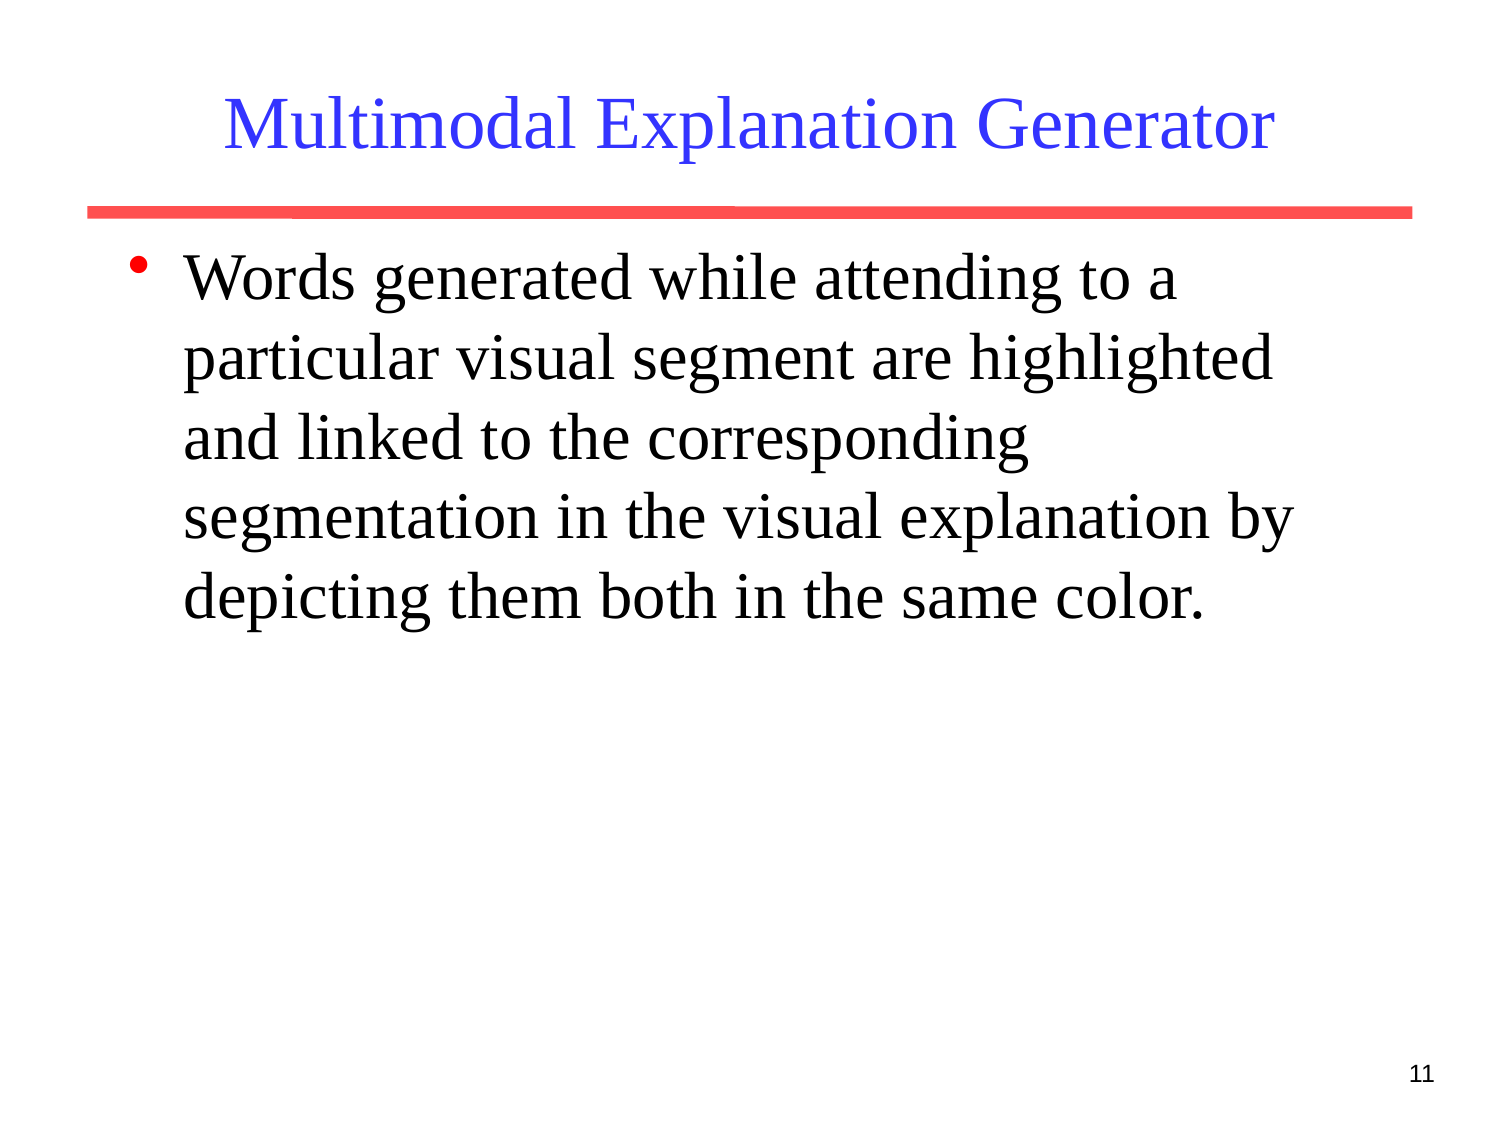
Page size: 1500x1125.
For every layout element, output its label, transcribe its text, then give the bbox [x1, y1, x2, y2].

title Multimodal Explanation Generator [112, 37, 1388, 201]
slide_number 11 [1137, 1049, 1451, 1125]
list Words generated while attending to a particular visual segment are highlighted and linked to the corresponding segmentation in the visual explanation by depicting them both in the same color. [112, 224, 1388, 995]
